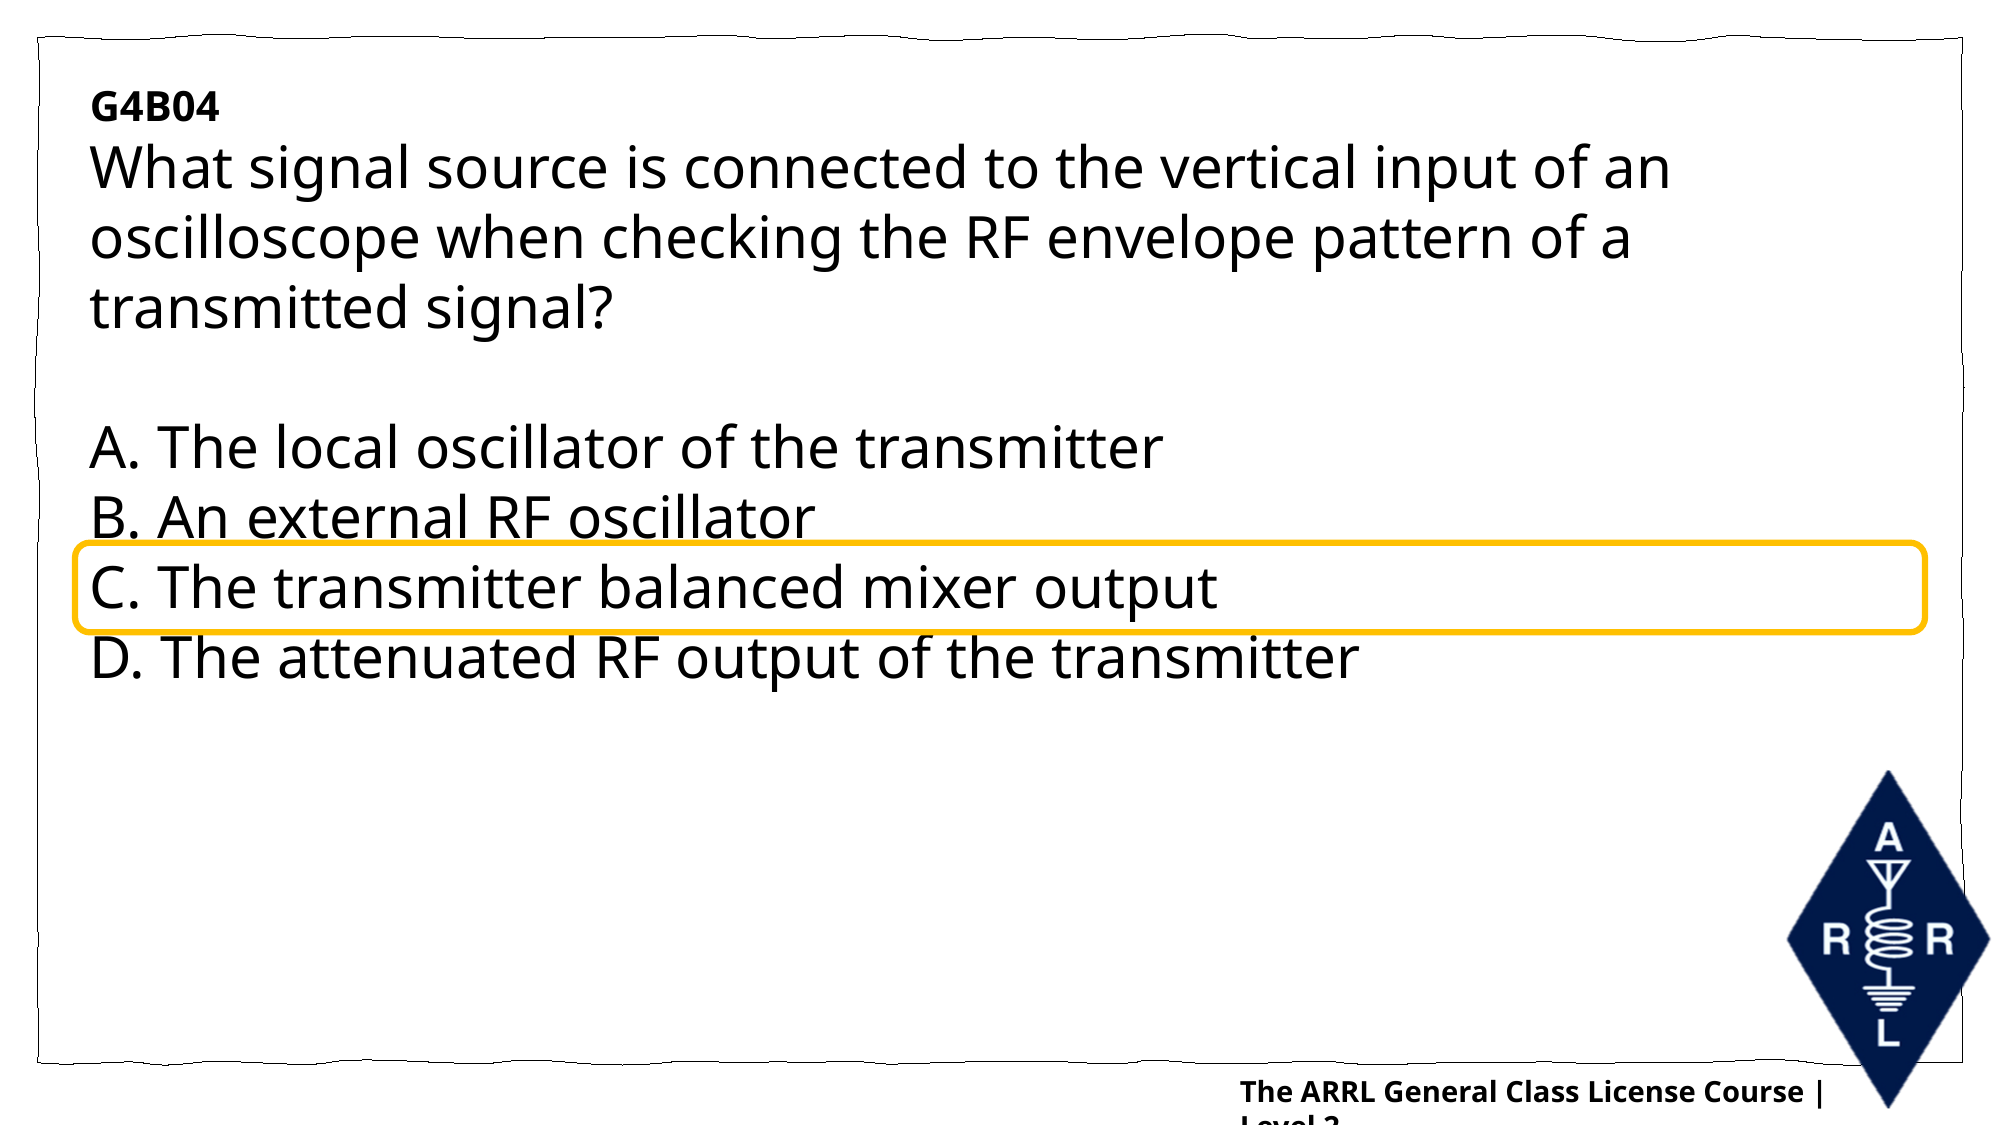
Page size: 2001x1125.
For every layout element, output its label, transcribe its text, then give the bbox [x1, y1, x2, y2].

picture [1773, 752, 1999, 1125]
text_box G4B04 What signal source is connected to the vertical input of an oscilloscope when checking the RF envelope pattern of a transmitted signal? A. The local oscillator of the transmitter B. An external RF oscillator C. The transmitter balanced mixer output D. The attenuated RF output of the transmitter [75, 626, 1850, 698]
text_box [73, 541, 1927, 634]
text_box G4B04 What signal source is connected to the vertical input of an oscilloscope when checking the RF envelope pattern of a transmitted signal? A. The local oscillator of the transmitter B. An external RF oscillator C. The transmitter balanced mixer output D. The attenuated RF output of the transmitter [75, 72, 1850, 549]
